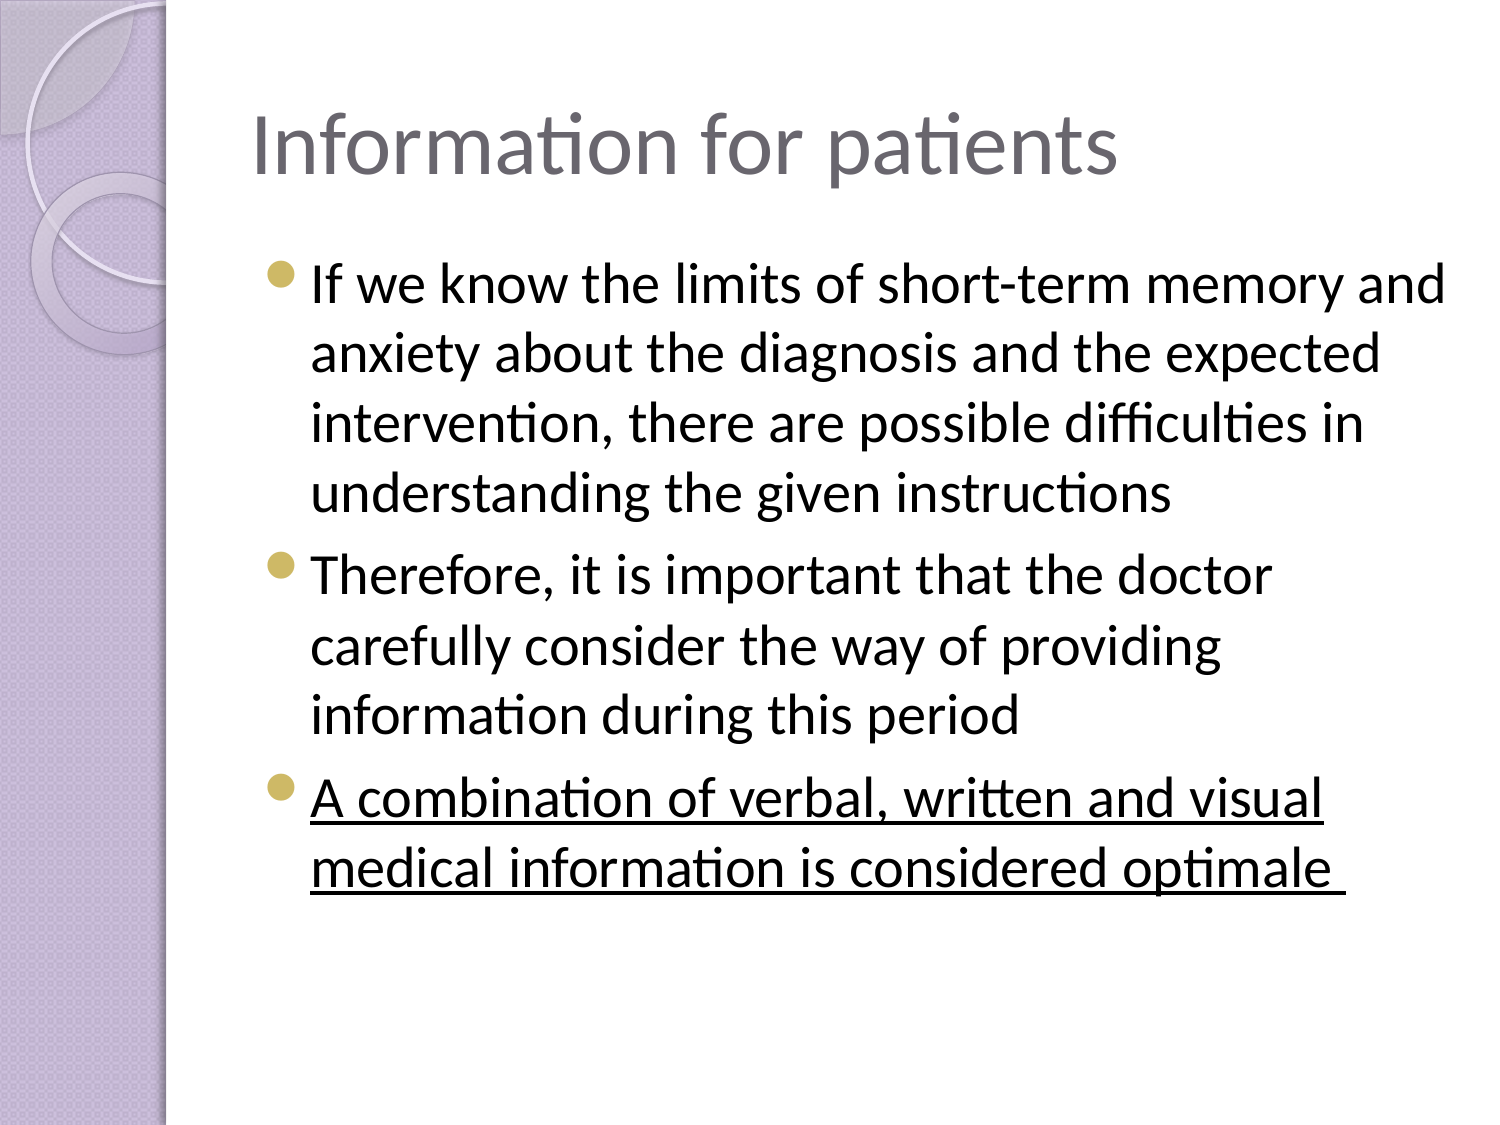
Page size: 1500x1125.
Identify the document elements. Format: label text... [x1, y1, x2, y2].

list If we know the limits of short-term memory and anxiety about the diagnosis and the expected intervention, there are possible difficulties in understanding the given instructions Therefore, it is important that the doctor carefully consider the way of providing information during this period A combination of verbal, written and visual medical information is considered optimalе [235, 237, 1466, 1025]
title Information for patients [235, 45, 1466, 233]
